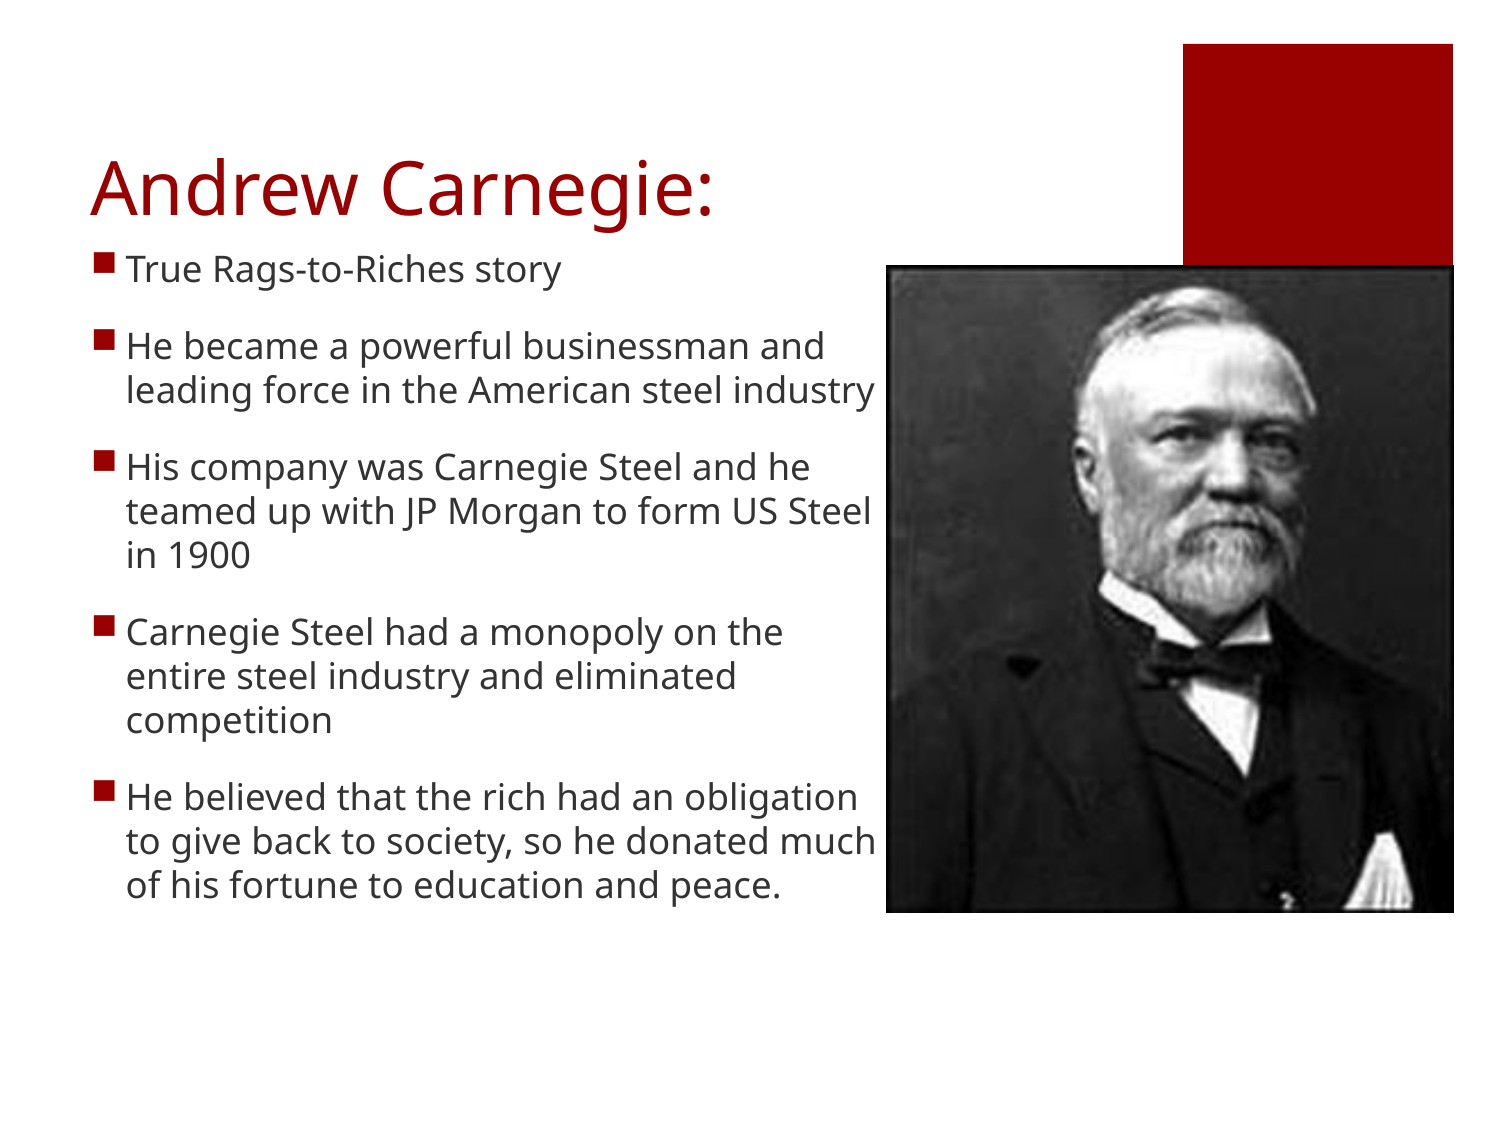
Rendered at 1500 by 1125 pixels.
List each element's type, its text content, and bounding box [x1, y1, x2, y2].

title Andrew Carnegie: [75, 50, 1143, 238]
list True Rags-to-Riches story He became a powerful businessman and leading force in the American steel industry His company was Carnegie Steel and he teamed up with JP Morgan to form US Steel in 1900 Carnegie Steel had a monopoly on the entire steel industry and eliminated competition He believed that the rich had an obligation to give back to society, so he donated much of his fortune to education and peace. [75, 237, 901, 1005]
picture [885, 265, 1455, 914]
